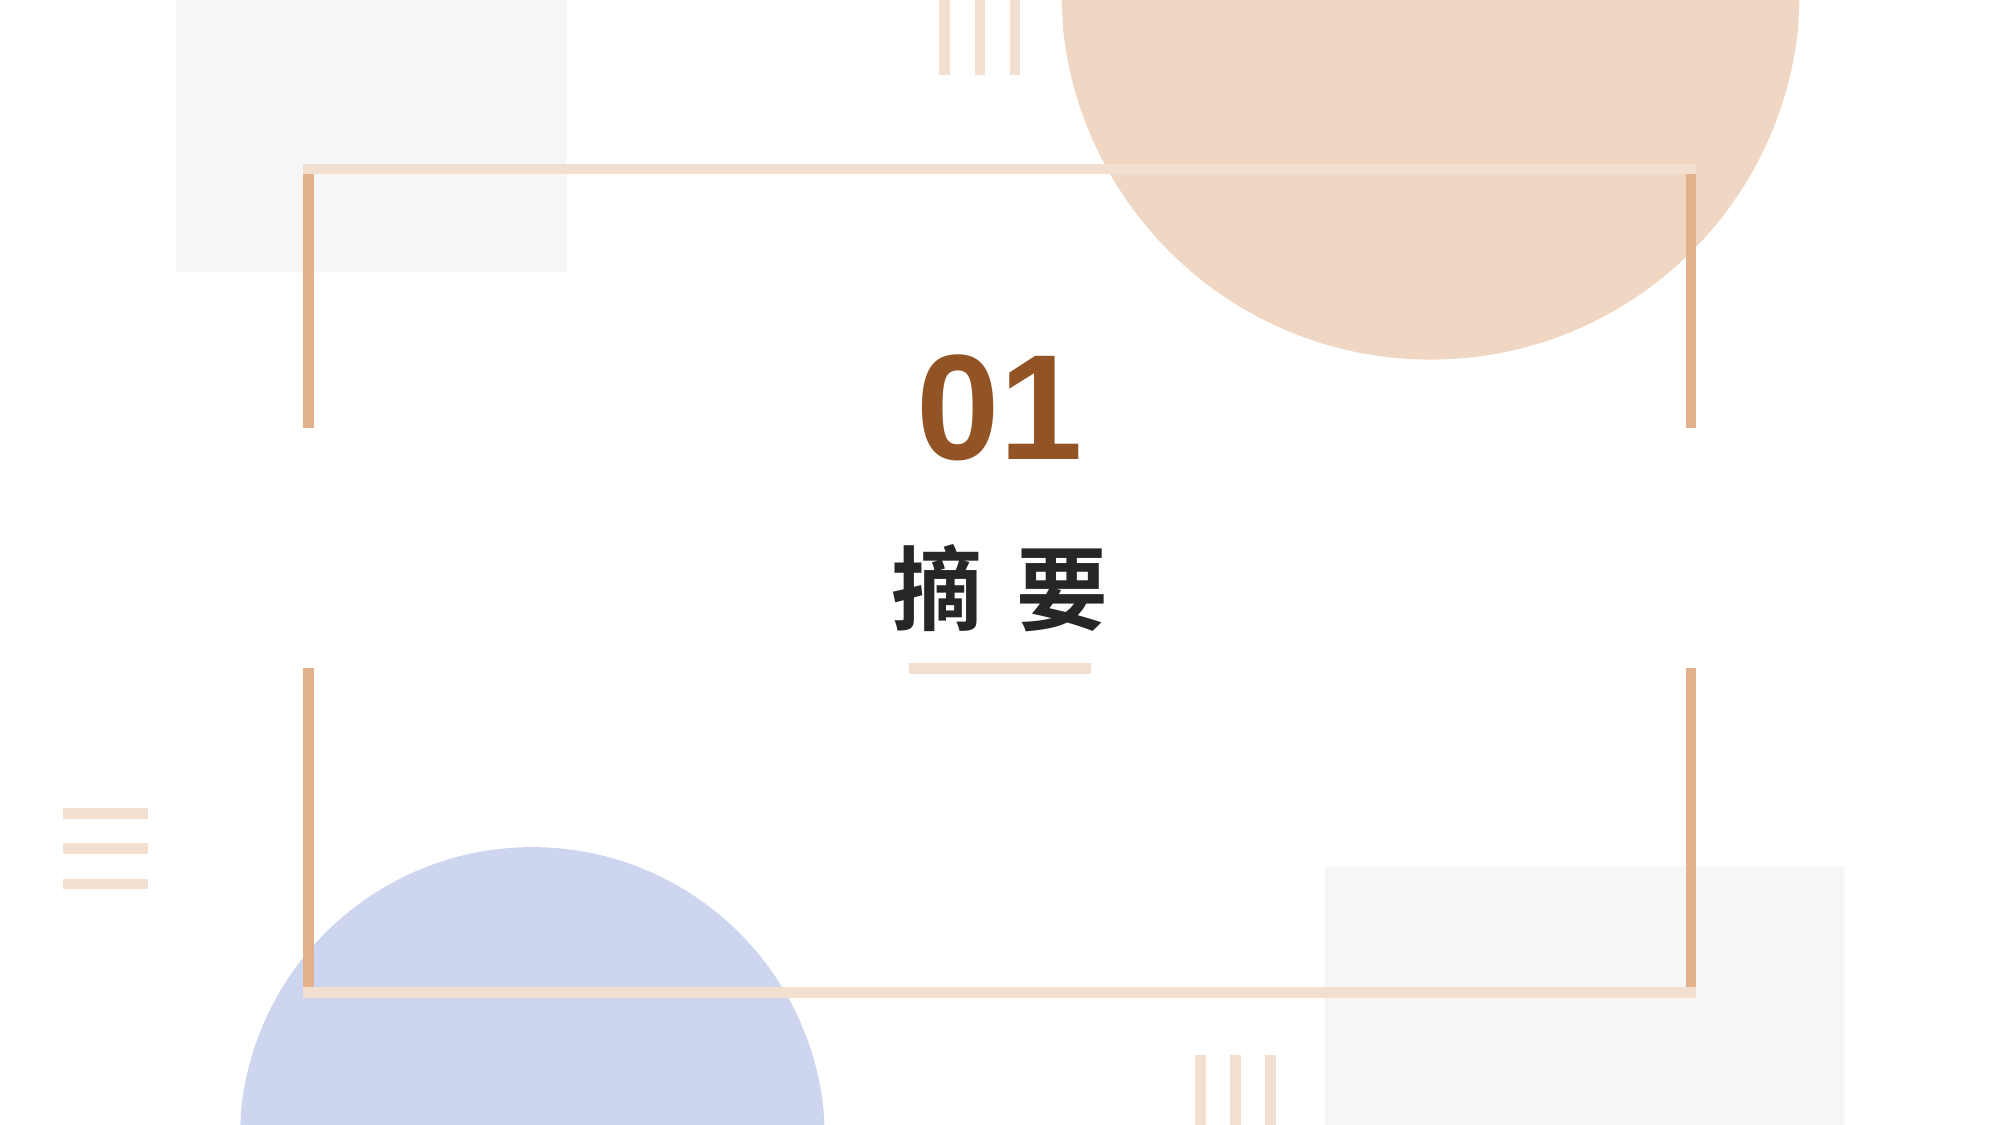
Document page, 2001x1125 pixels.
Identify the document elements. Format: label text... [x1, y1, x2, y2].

title 摘 要 [492, 487, 1508, 650]
text_box 01 [819, 302, 1181, 487]
